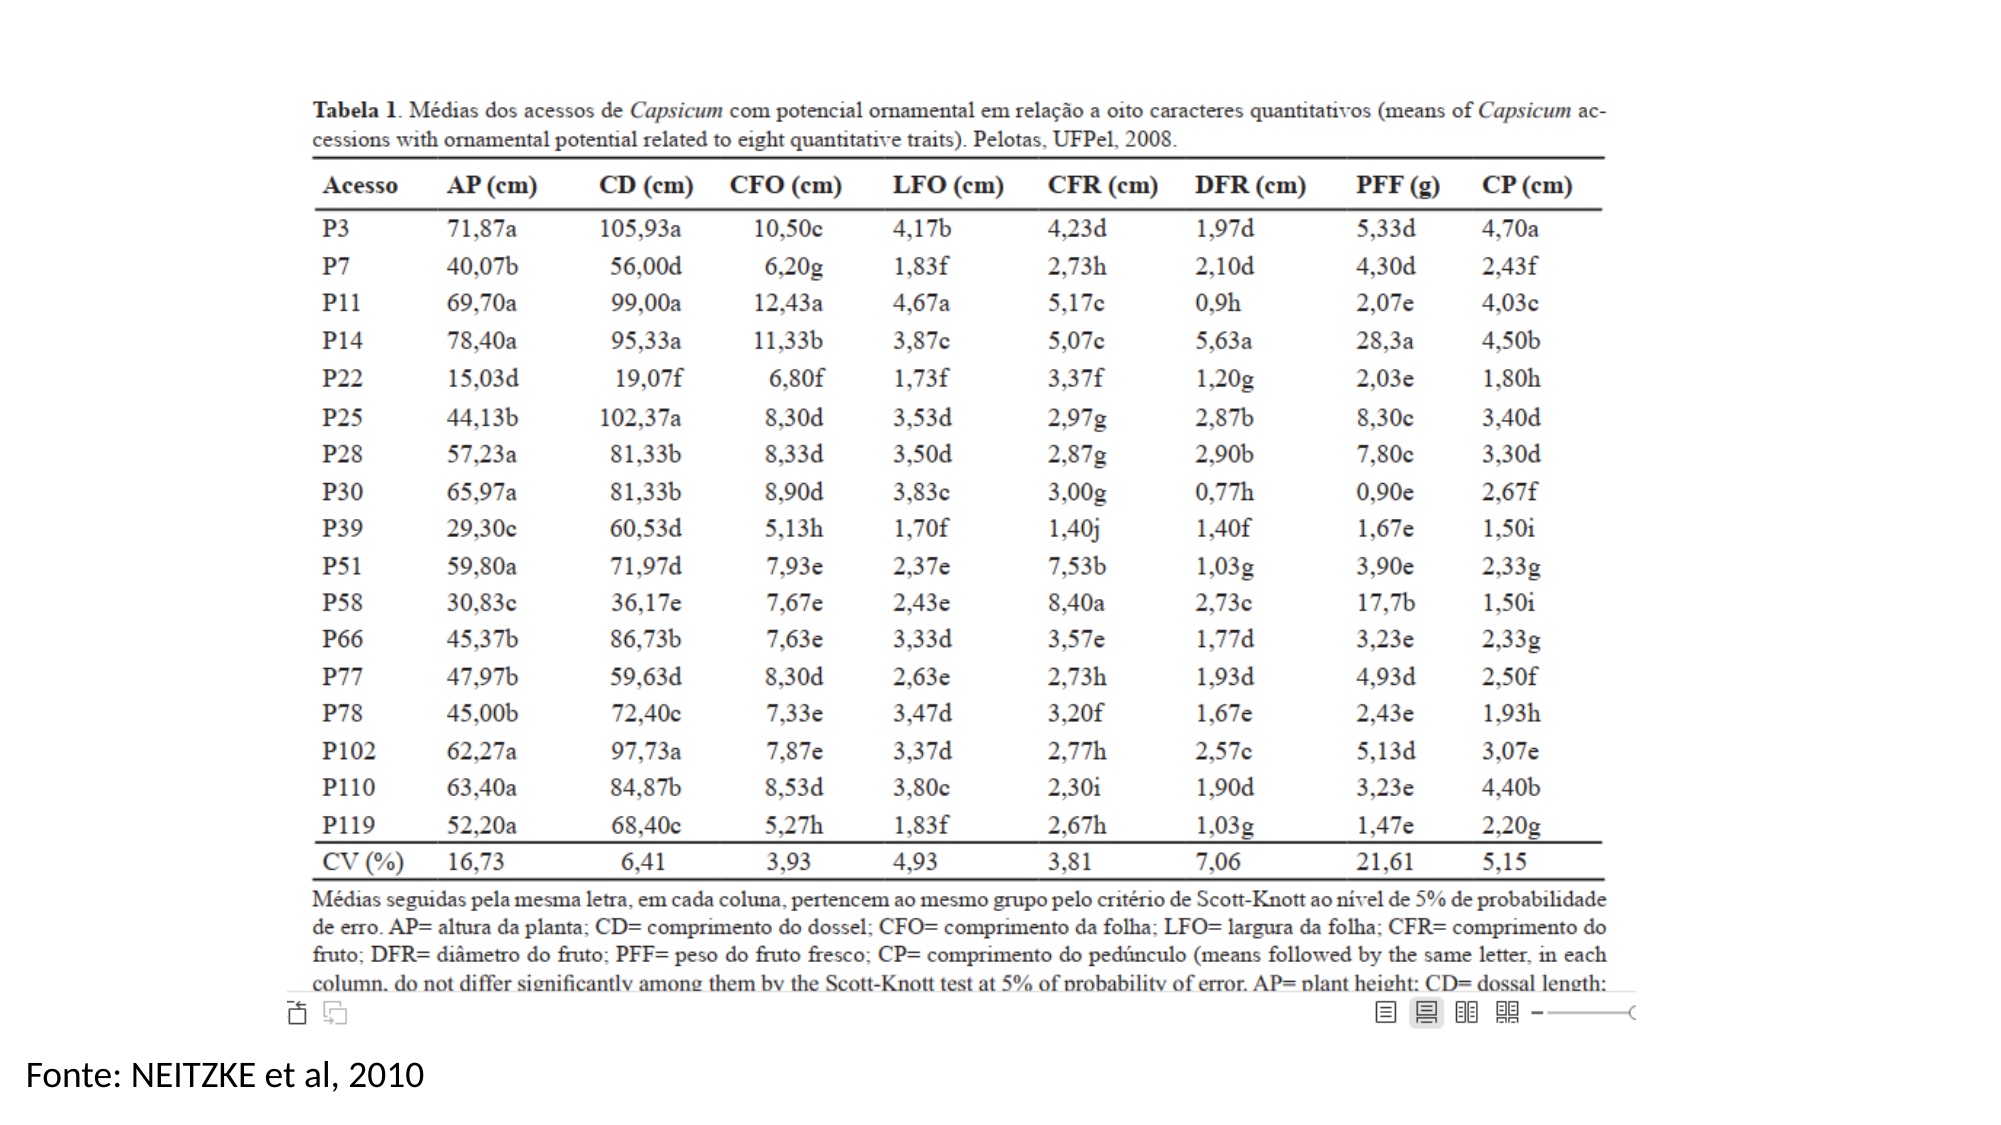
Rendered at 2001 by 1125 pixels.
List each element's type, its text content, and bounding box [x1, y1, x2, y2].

picture [287, 87, 1636, 1034]
text_box Fonte: NEITZKE et al, 2010 [11, 1042, 440, 1103]
